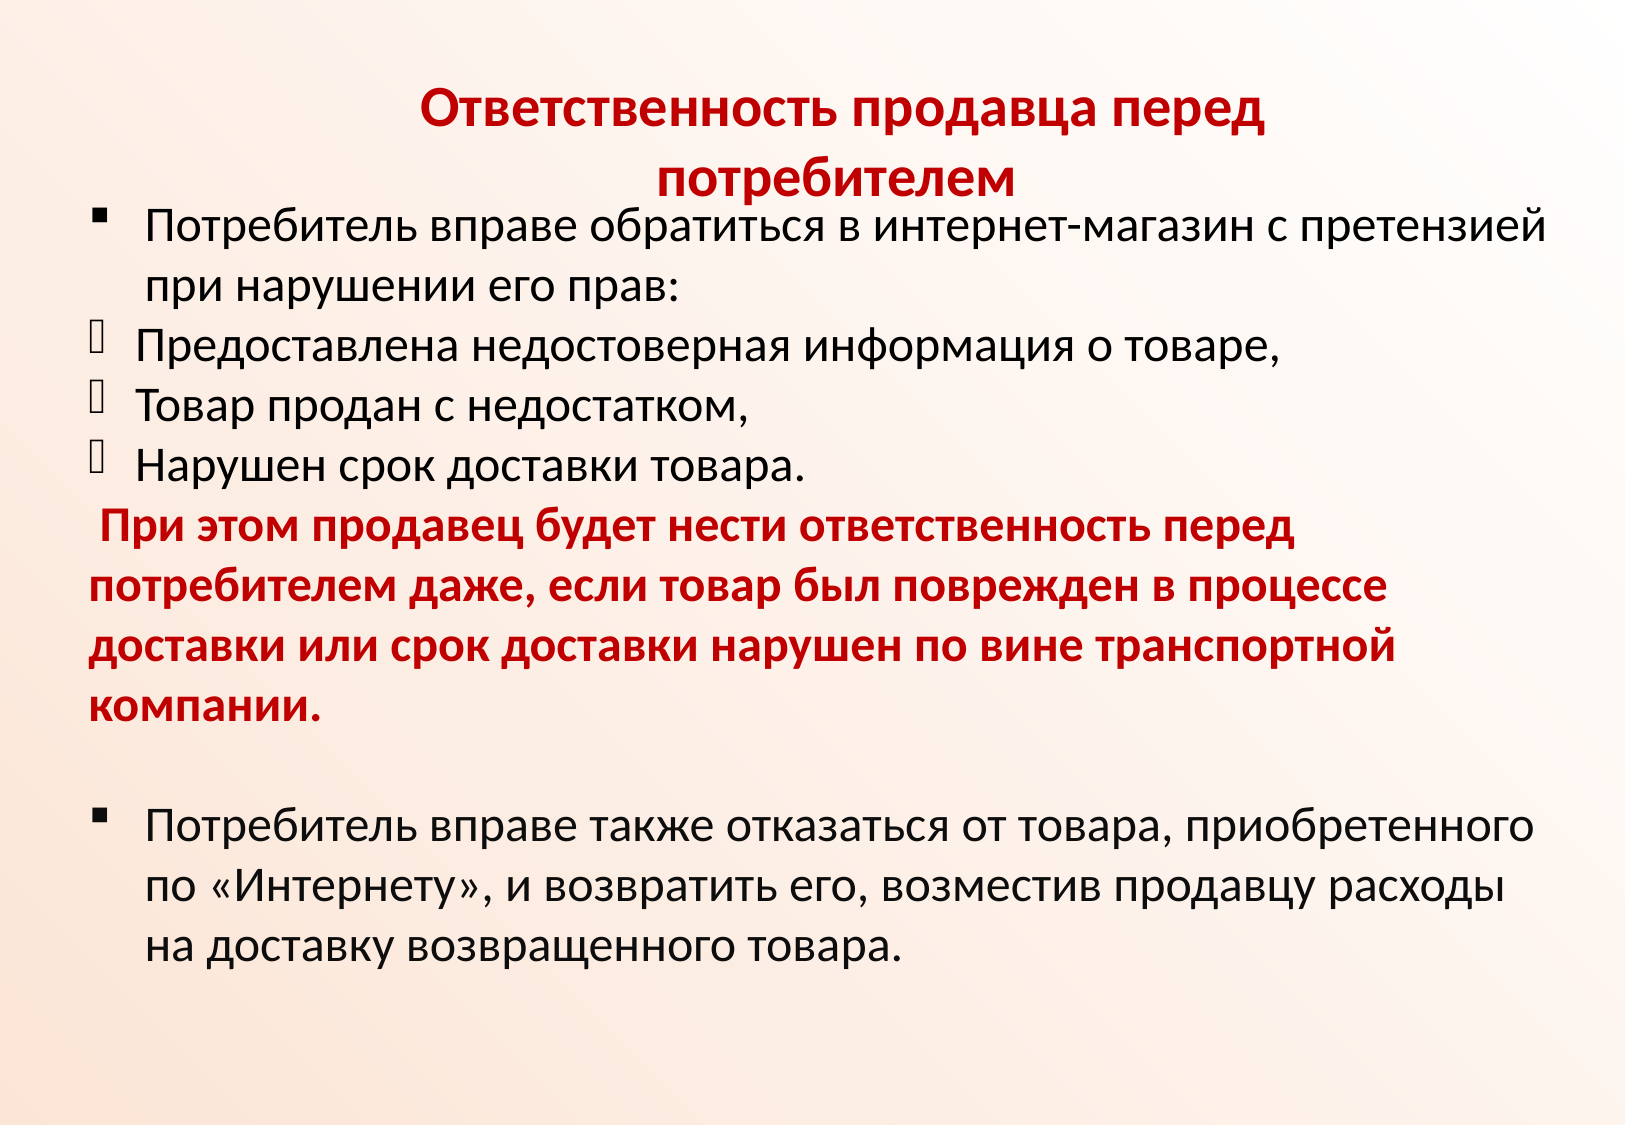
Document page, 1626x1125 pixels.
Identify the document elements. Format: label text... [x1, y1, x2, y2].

text_box Потребитель вправе обратиться в интернет-магазин с претензией при нарушении его прав: Предоставлена недостоверная информация о товаре, Товар продан с недостатком, Нарушен срок доставки товара. При этом продавец будет нести ответственность перед потребителем даже, если товар был поврежден в процессе доставки или срок доставки нарушен по вине транспортной компании. Потребитель вправе также отказаться от товара, приобретенного по «Интернету», и возвратить его, возместив продавцу расходы на доставку возвращенного товара. [73, 184, 1567, 980]
text_box Ответственность продавца перед потребителем [226, 60, 1460, 184]
